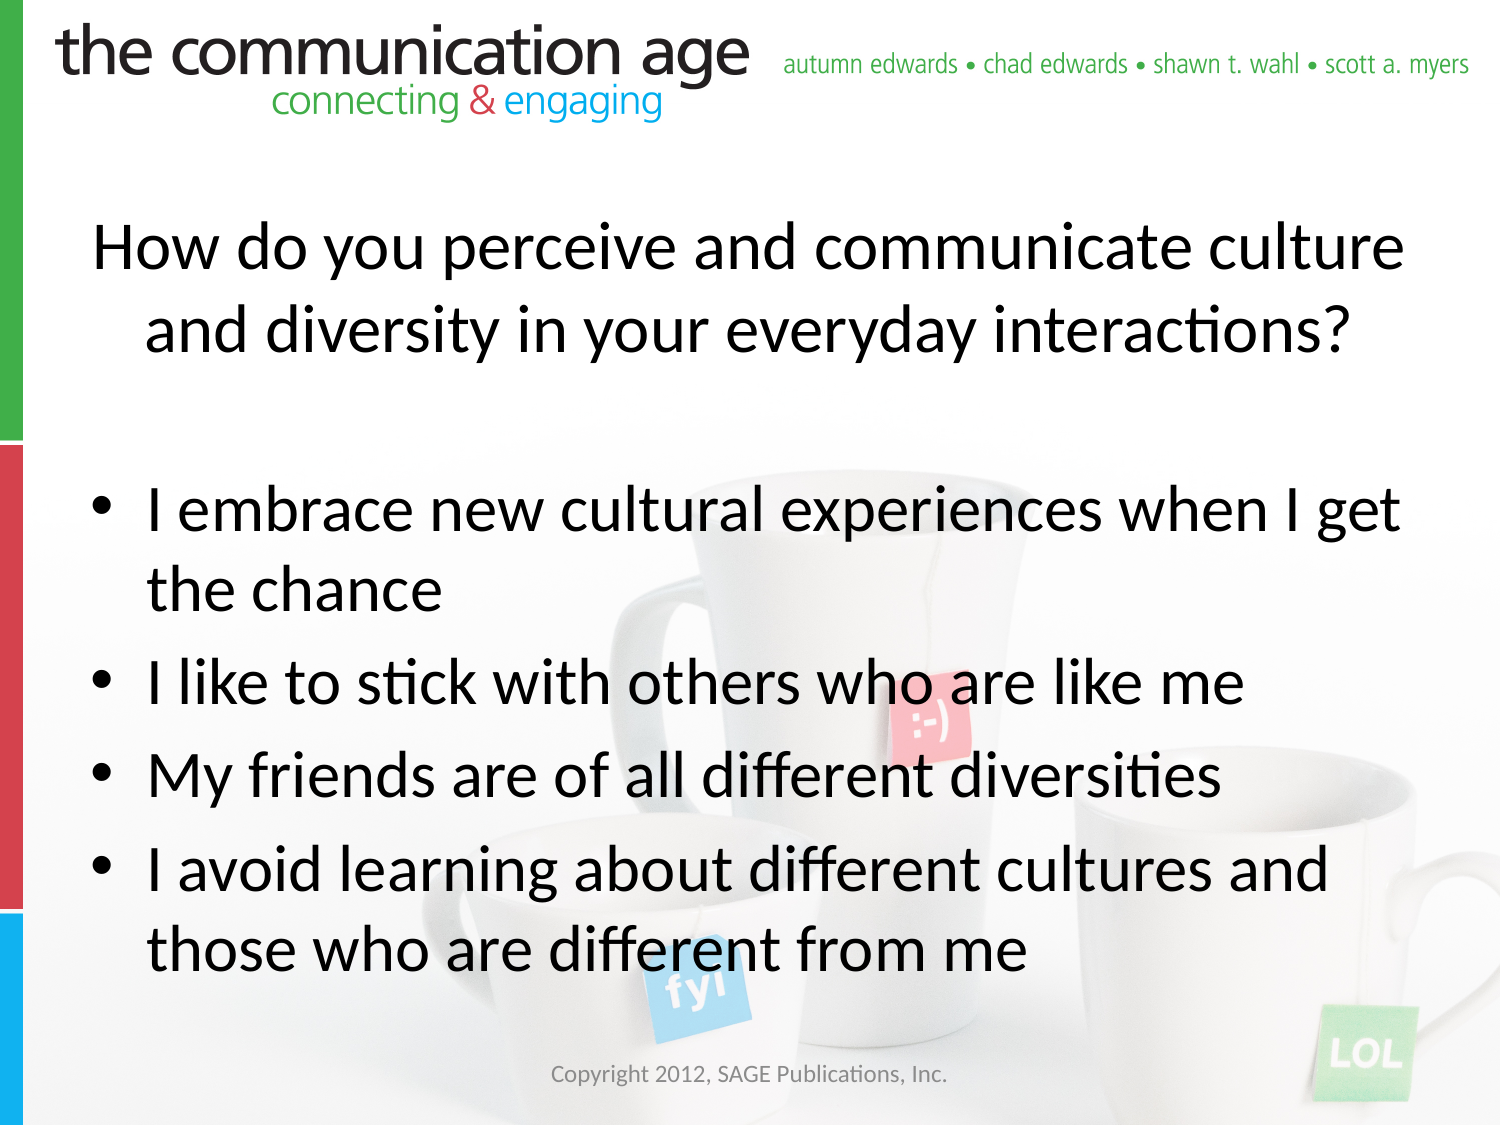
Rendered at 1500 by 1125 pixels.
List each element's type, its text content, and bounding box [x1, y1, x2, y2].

footer Copyright 2012, SAGE Publications, Inc. [512, 1042, 988, 1103]
list I embrace new cultural experiences when I get the chance I like to stick with others who are like me My friends are of all different diversities I avoid learning about different cultures and those who are different from me [75, 457, 1425, 1043]
title How do you perceive and communicate culture and diversity in your everyday interactions? [75, 189, 1425, 378]
picture [0, 0, 1500, 1125]
